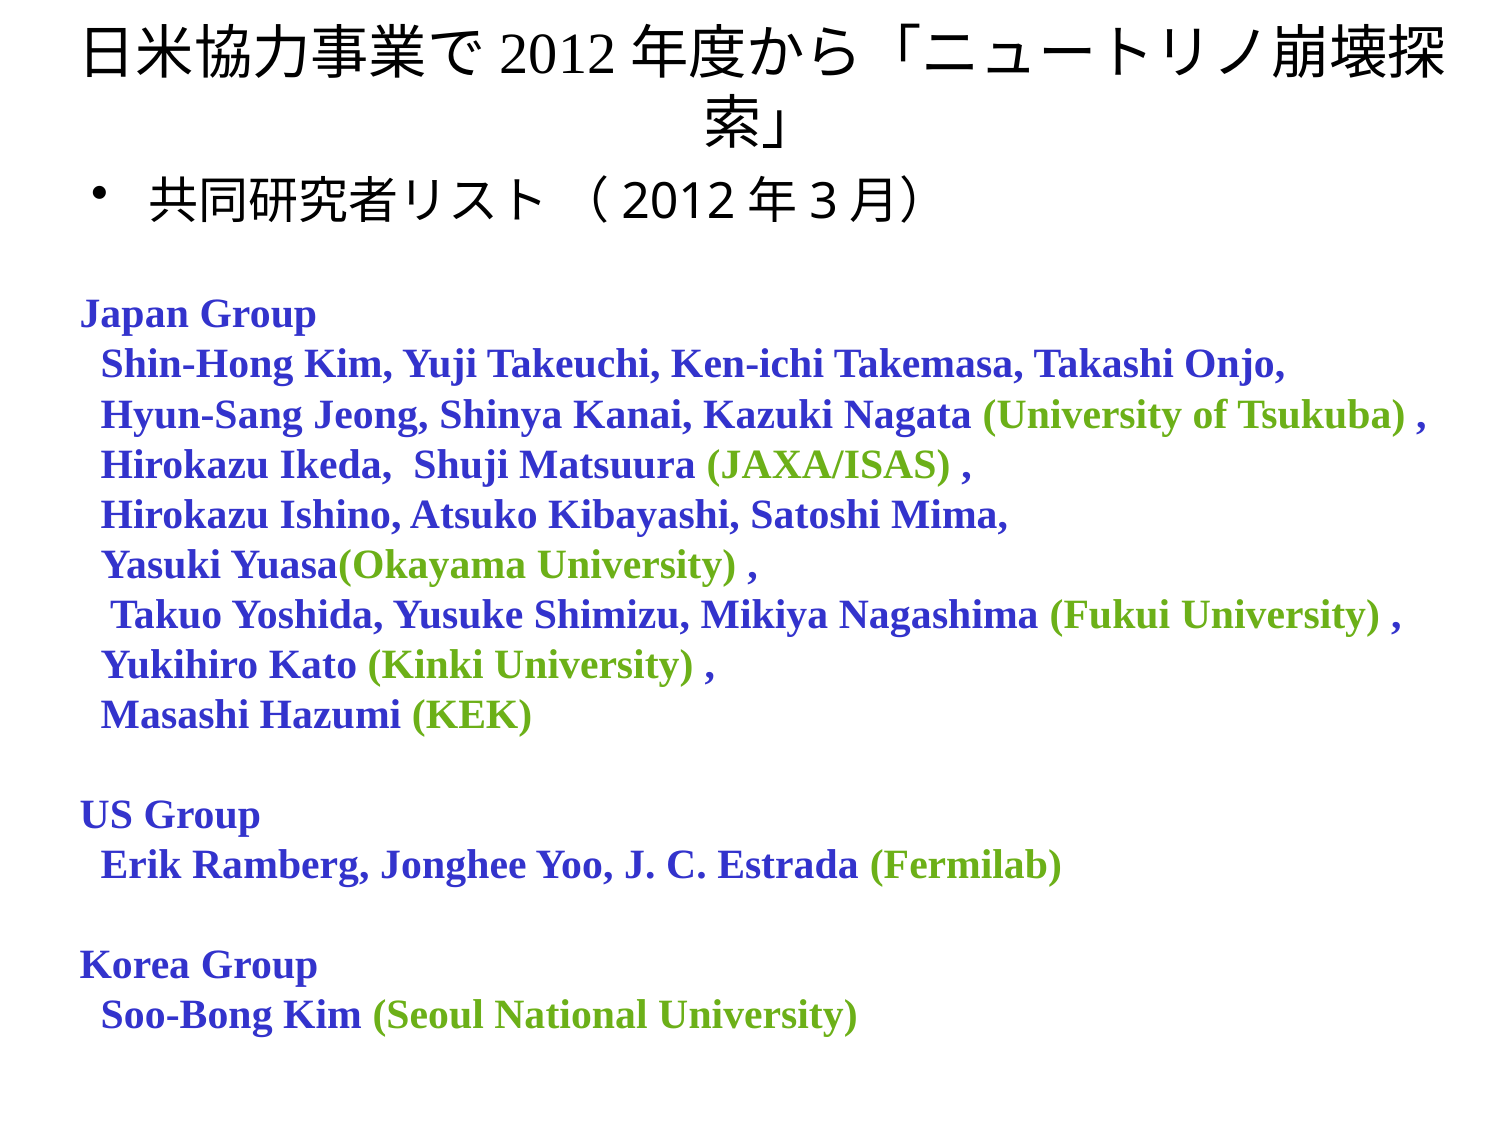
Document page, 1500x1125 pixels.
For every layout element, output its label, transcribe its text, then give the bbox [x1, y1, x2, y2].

title 日米協力事業で2012年度から「ニュートリノ崩壊探索」 [53, 42, 1471, 128]
text_box Japan Group Shin-Hong Kim, Yuji Takeuchi, Ken-ichi Takemasa, Takashi Onjo, Hyun-Sang Jeong, Shinya Kanai, Kazuki Nagata (University of Tsukuba) , Hirokazu Ikeda, Shuji Matsuura (JAXA/ISAS) , Hirokazu Ishino, Atsuko Kibayashi, Satoshi Mima, Yasuki Yuasa(Okayama University) , Takuo Yoshida, Yusuke Shimizu, Mikiya Nagashima (Fukui University) , Yukihiro Kato (Kinki University) , Masashi Hazumi (KEK) US Group Erik Ramberg, Jonghee Yoo, J. C. Estrada (Fermilab) Korea Group Soo-Bong Kim (Seoul National University) [64, 278, 1447, 1044]
list 共同研究者リスト （2012年3月） [76, 160, 1223, 256]
